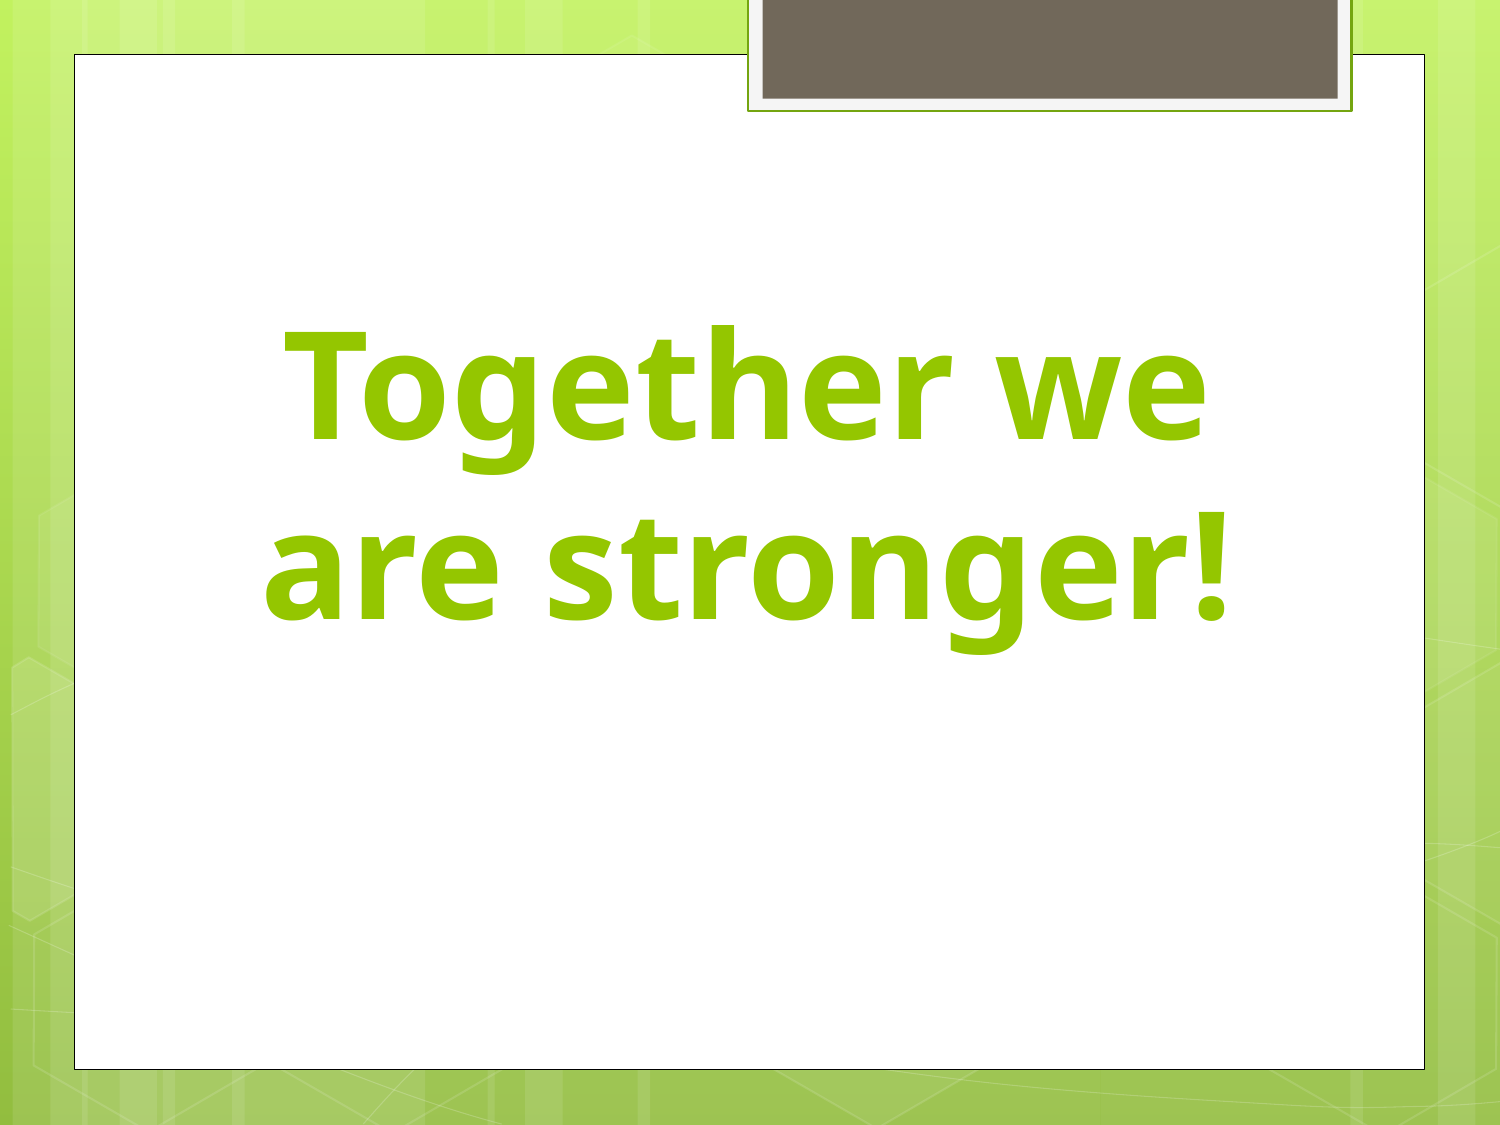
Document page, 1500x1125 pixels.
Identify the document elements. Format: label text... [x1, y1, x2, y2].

title Together we are stronger! [171, 168, 1324, 657]
